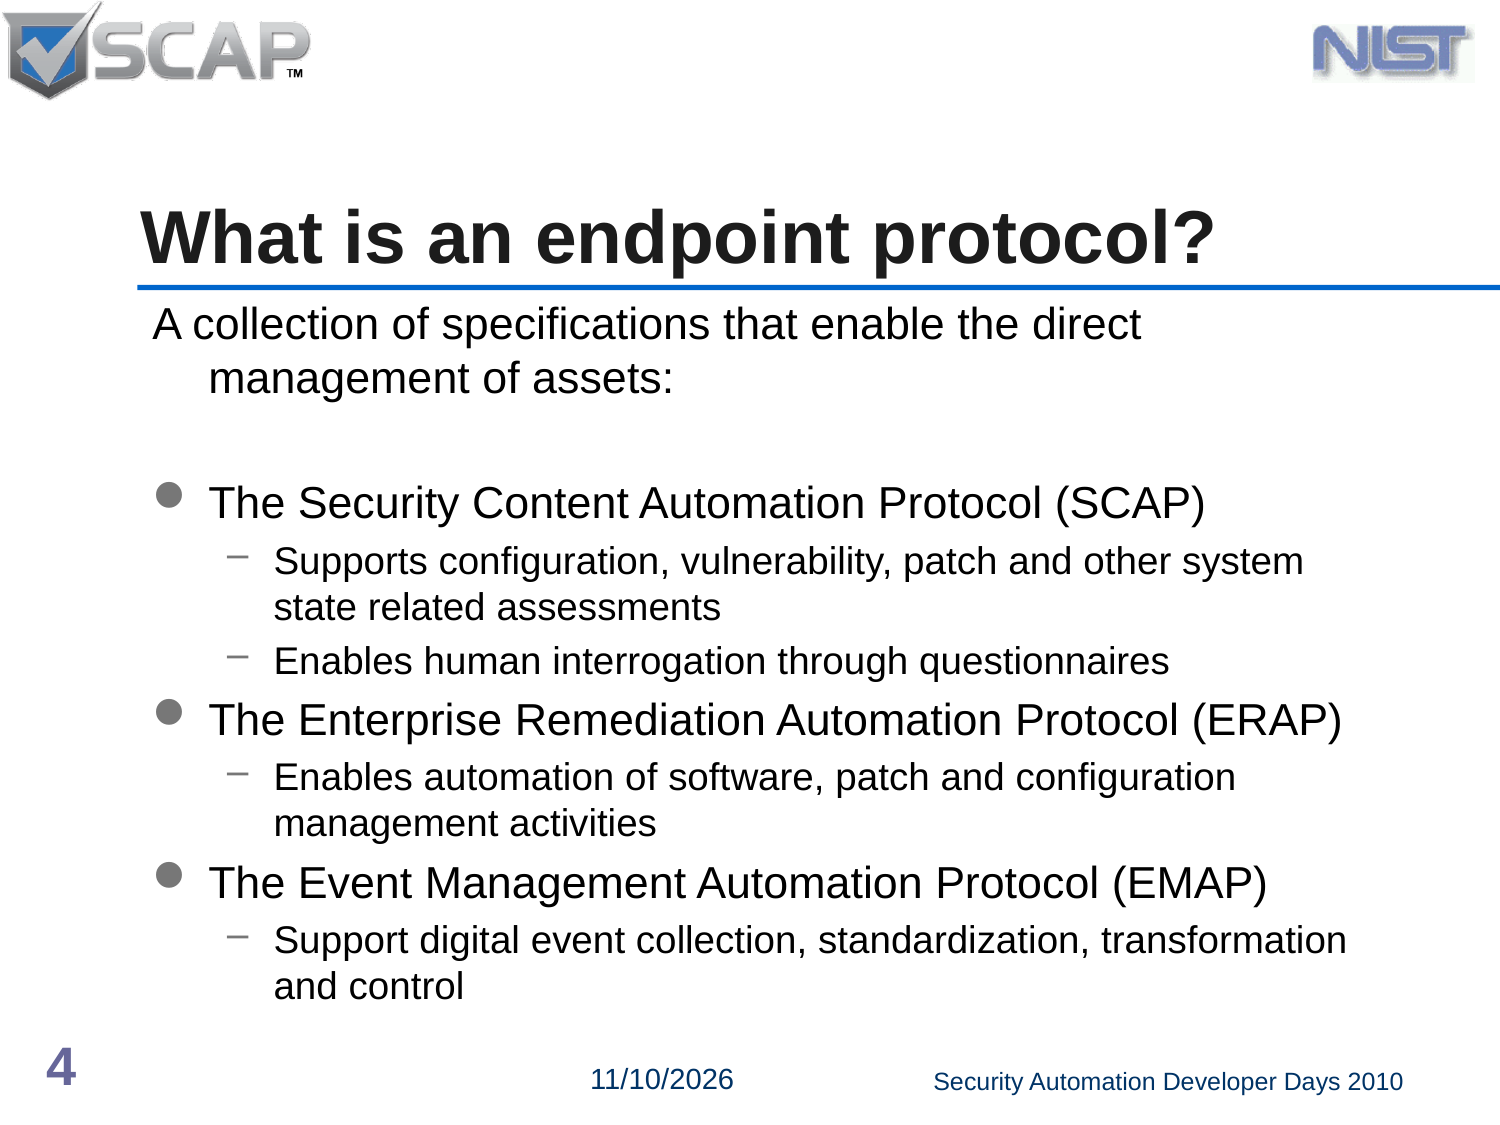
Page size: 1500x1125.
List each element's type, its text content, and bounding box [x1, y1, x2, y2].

picture [1312, 24, 1475, 83]
slide_number 4 [13, 1023, 111, 1105]
title What is an endpoint protocol? [124, 99, 1426, 288]
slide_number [399, 1024, 750, 1104]
list A collection of specifications that enable the direct management of assets: The Security Content Automation Protocol (SCAP) Supports configuration, vulnerability, patch and other system state related assessments Enables human interrogation through questionnaires The Enterprise Remediation Automation Protocol (ERAP) Enables automation of software, patch and configuration management activities The Event Management Automation Protocol (EMAP) Support digital event collection, standardization, transformation and control [137, 287, 1400, 1026]
picture [0, 0, 313, 103]
footer Security Automation Developer Days 2010 [912, 1024, 1426, 1104]
